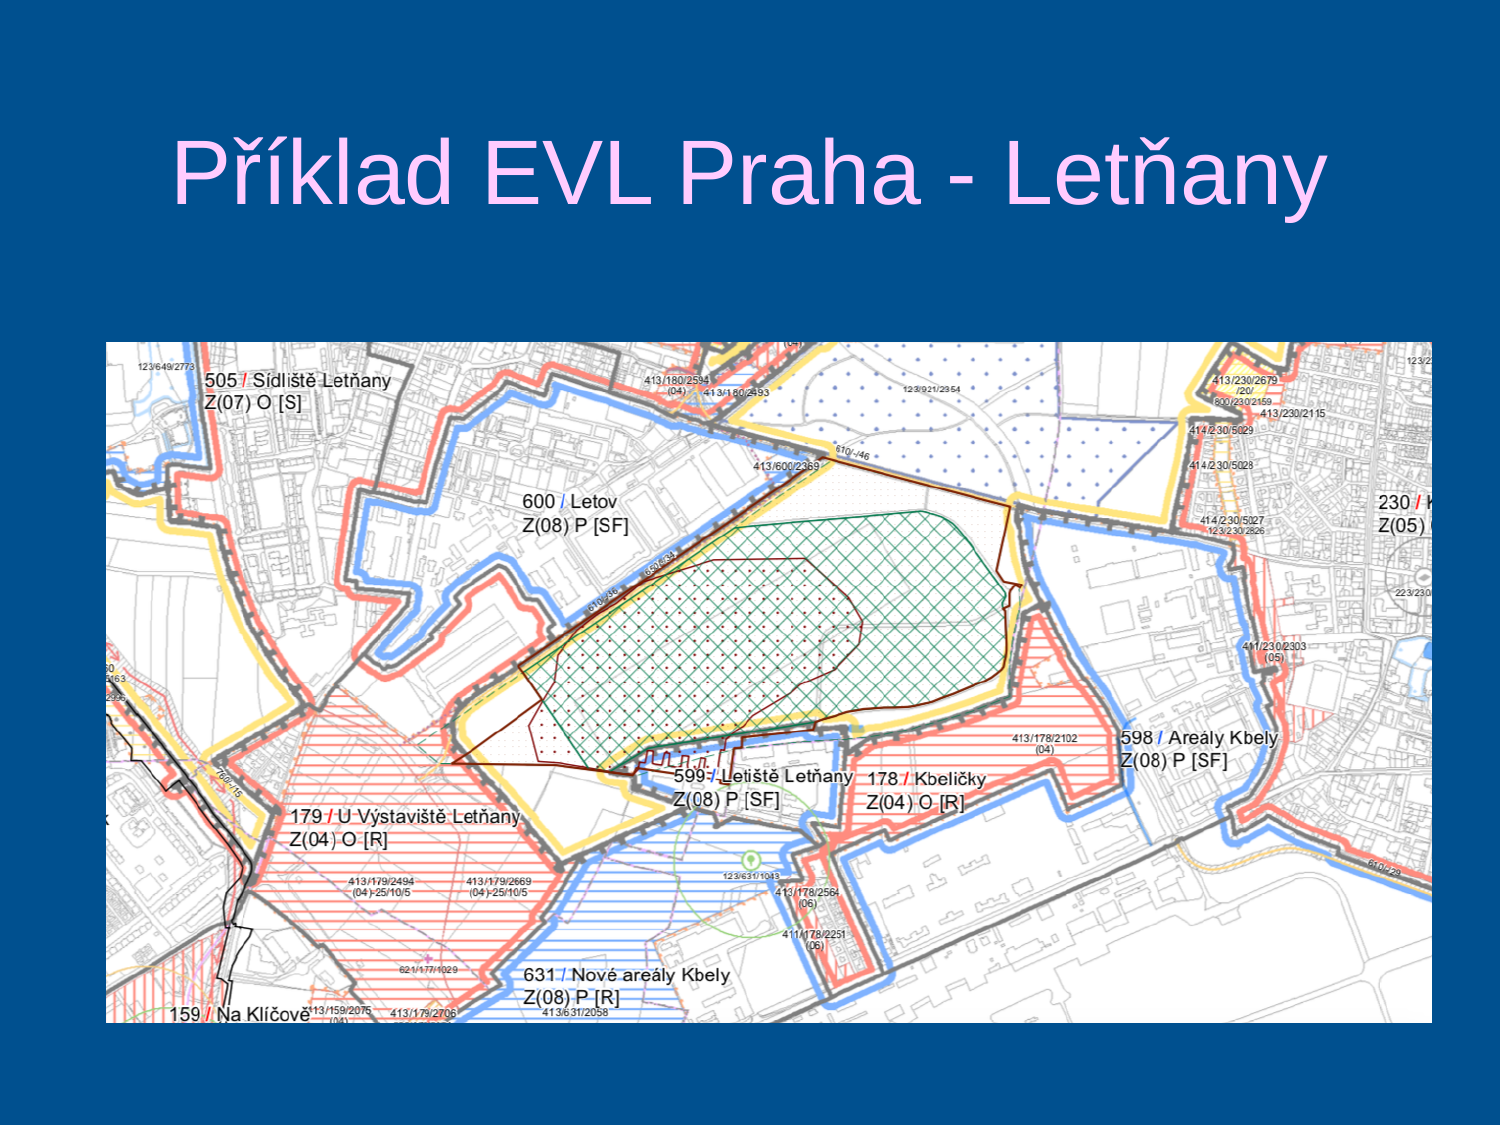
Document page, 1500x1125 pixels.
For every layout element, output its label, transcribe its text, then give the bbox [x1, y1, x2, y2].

title Příklad EVL Praha - Letňany [110, 73, 1391, 279]
picture [106, 342, 1432, 1023]
